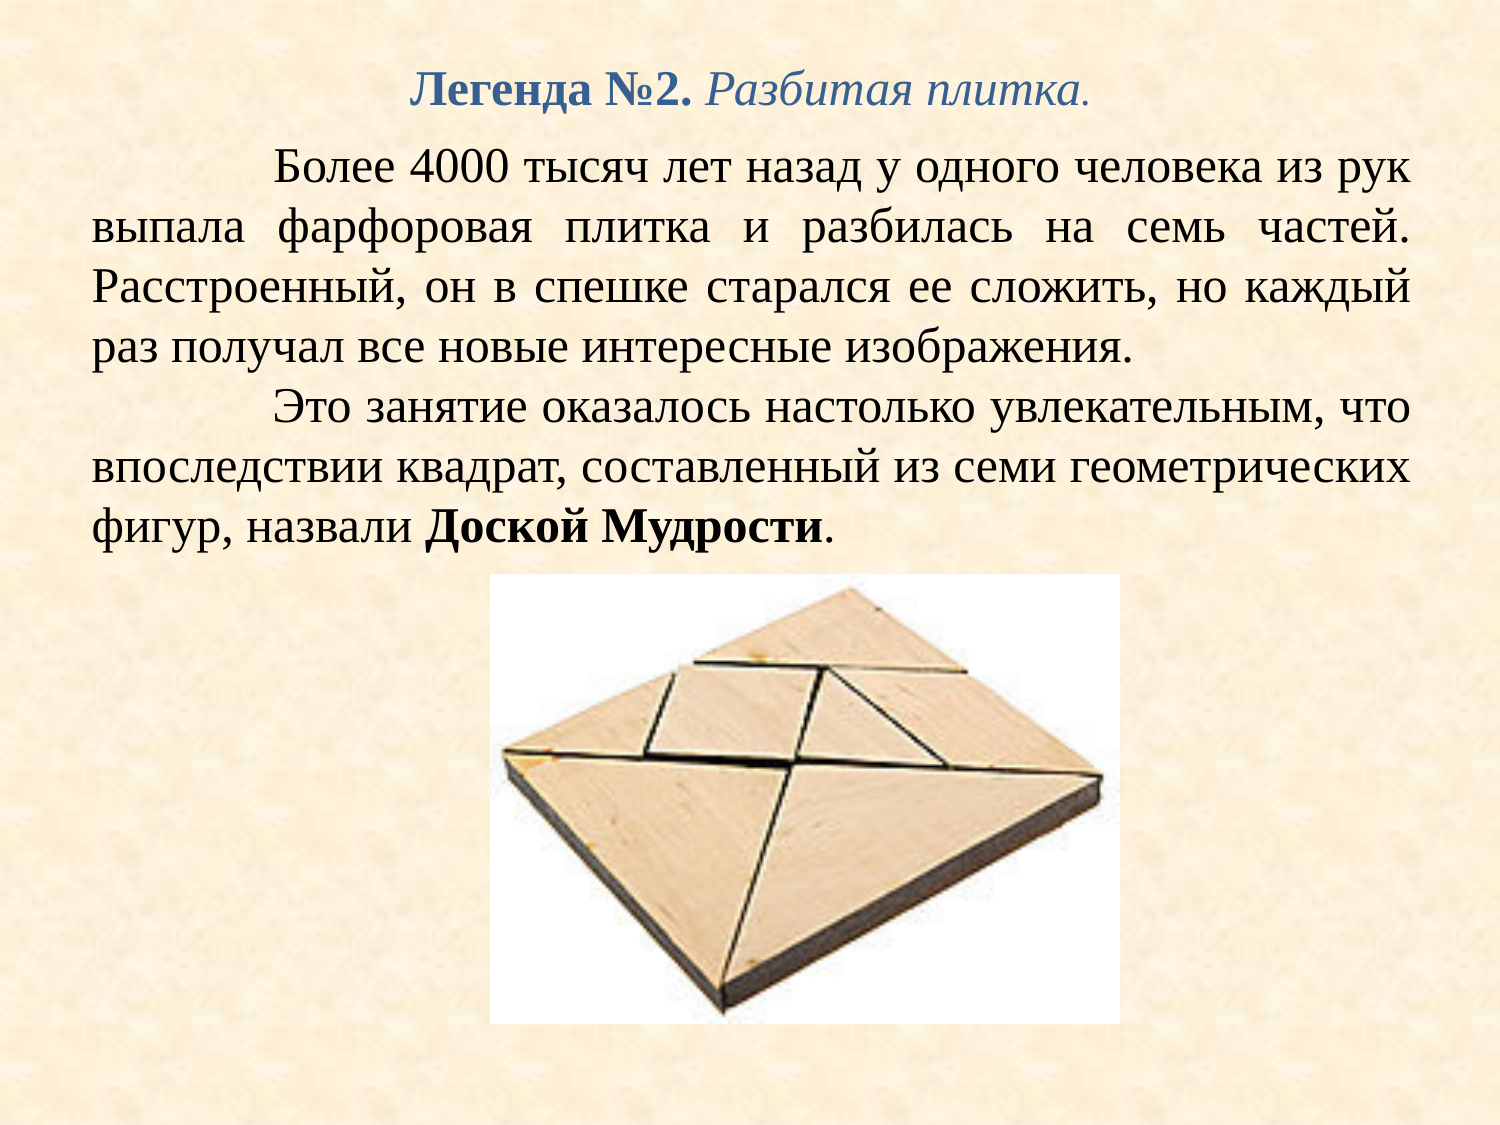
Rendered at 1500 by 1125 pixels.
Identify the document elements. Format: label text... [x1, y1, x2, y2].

title Легенда №2. Разбитая плитка. [76, 45, 1425, 126]
picture [0, 0, 1500, 1125]
list Более 4000 тысяч лет назад у одного человека из рук выпала фарфоровая плитка и разбилась на семь частей. Расстроенный, он в спешке старался ее сложить, но каждый раз получал все новые интересные изображения. Это занятие оказалось настолько увлекательным, что впоследствии квадрат, составленный из семи геометрических фигур, назвали Доской Мудрости. [76, 125, 1427, 598]
